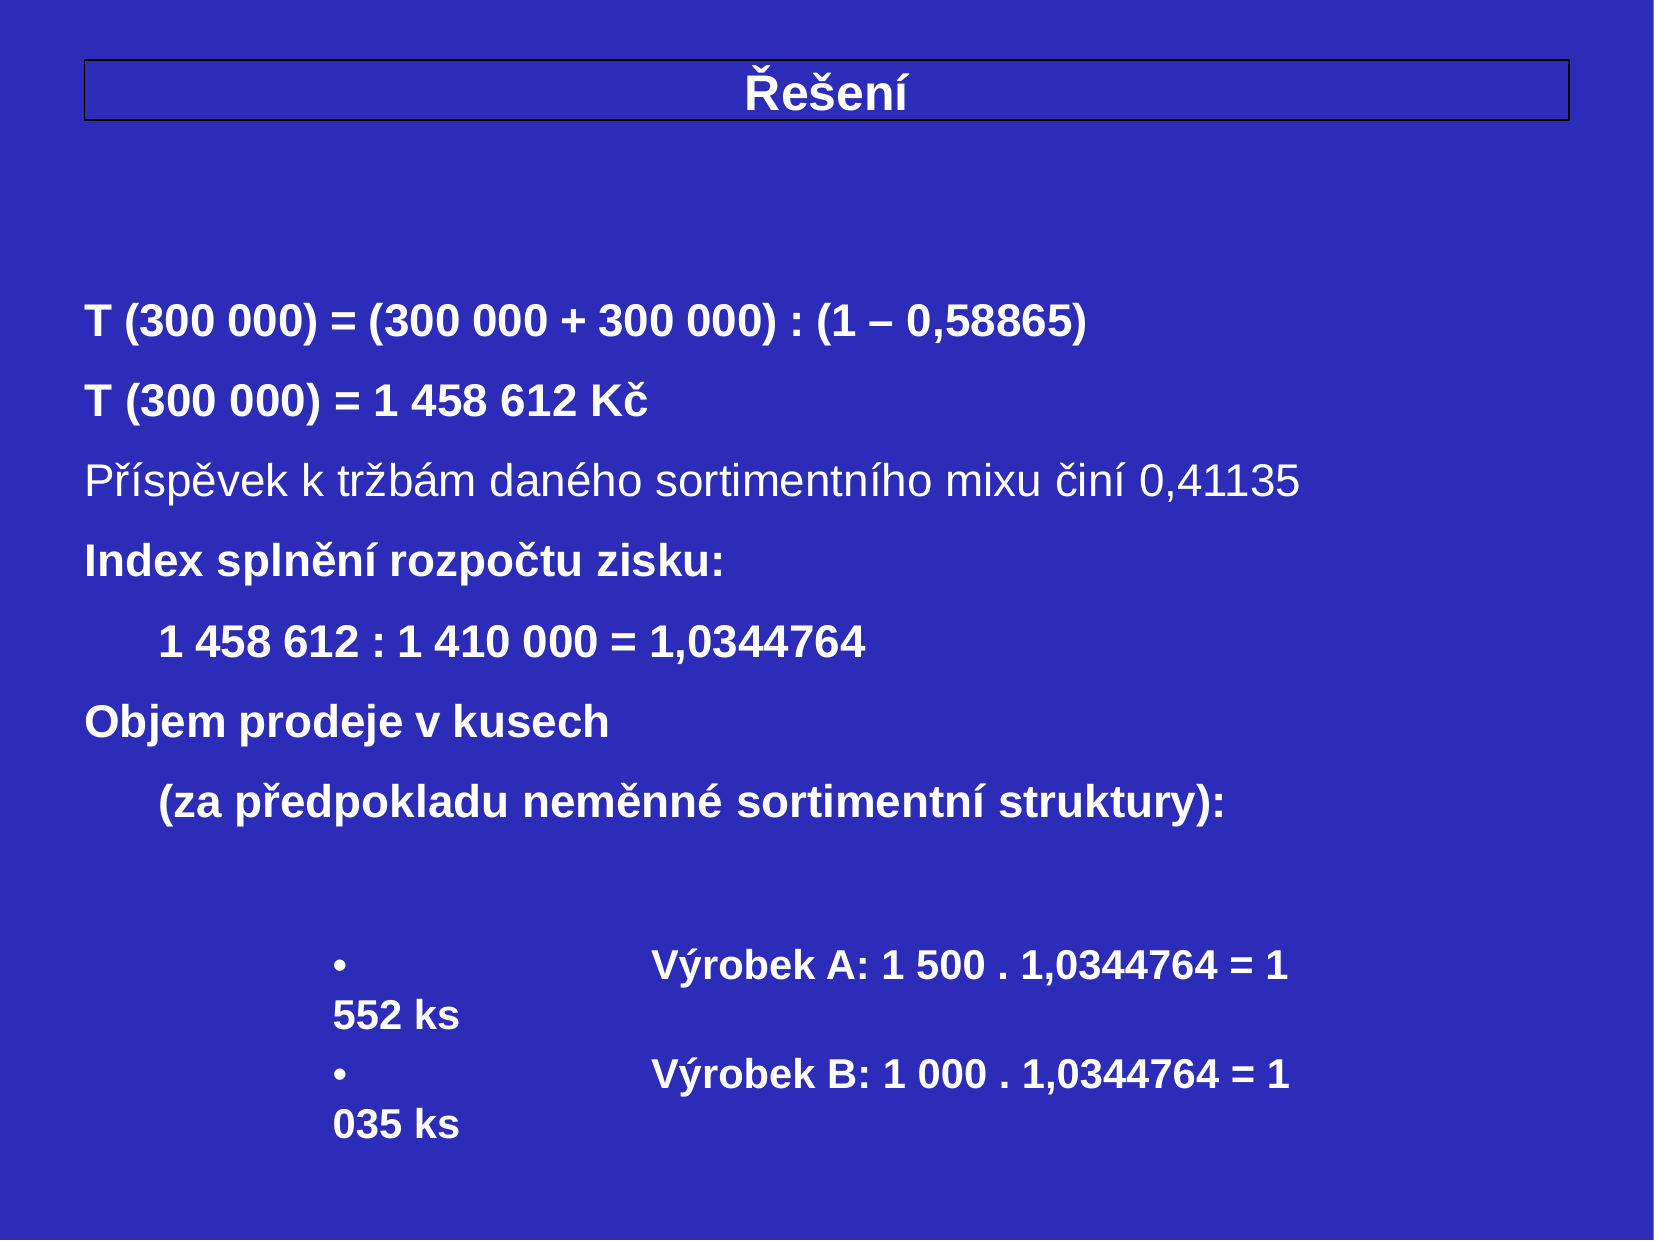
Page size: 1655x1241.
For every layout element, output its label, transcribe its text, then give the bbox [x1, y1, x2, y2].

text_box T (300 000) = (300 000 + 300 000) : (1 – 0,58865) T (300 000) = 1 458 612 Kč Příspěvek k tržbám daného sortimentního mixu činí 0,41135 Index splnění rozpočtu zisku: 1 458 612 : 1 410 000 = 1,0344764 Objem prodeje v kusech (za předpokladu neměnné sortimentní struktury): • Výrobek A: 1 500 . 1,0344764 = 1 552 ks • Výrobek B: 1 000 . 1,0344764 = 1 035 ks [82, 290, 1304, 1147]
text_box Řešení [84, 60, 1569, 121]
text_box [0, 0, 1654, 1240]
